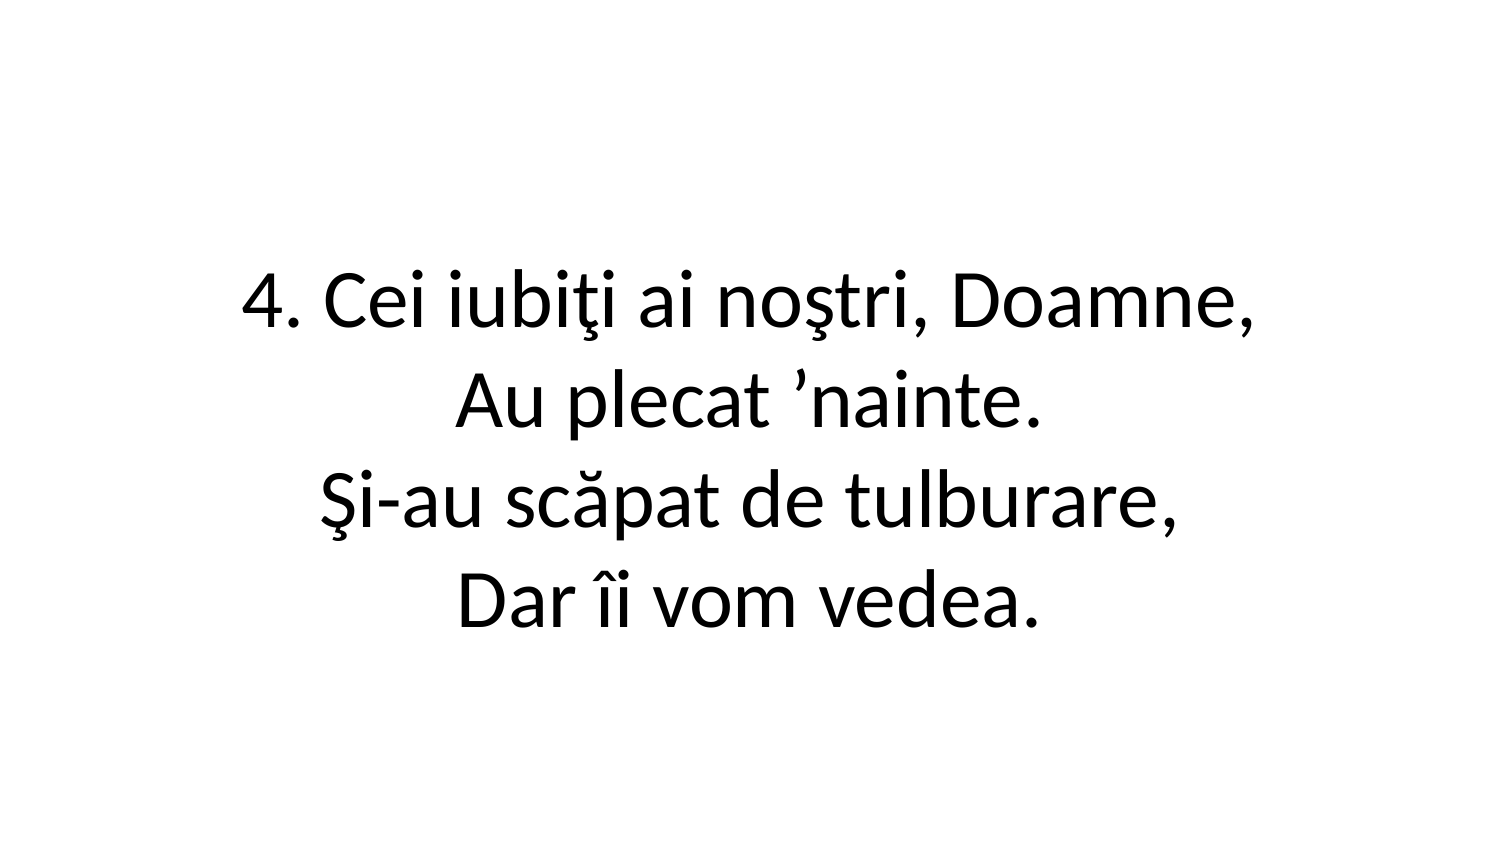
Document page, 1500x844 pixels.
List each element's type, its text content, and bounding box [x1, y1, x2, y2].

text_box 4. Cei iubiţi ai noştri, Doamne, Au plecat ’nainte. Şi-au scăpat de tulburare, Dar îi vom vedea. [226, 192, 1274, 652]
